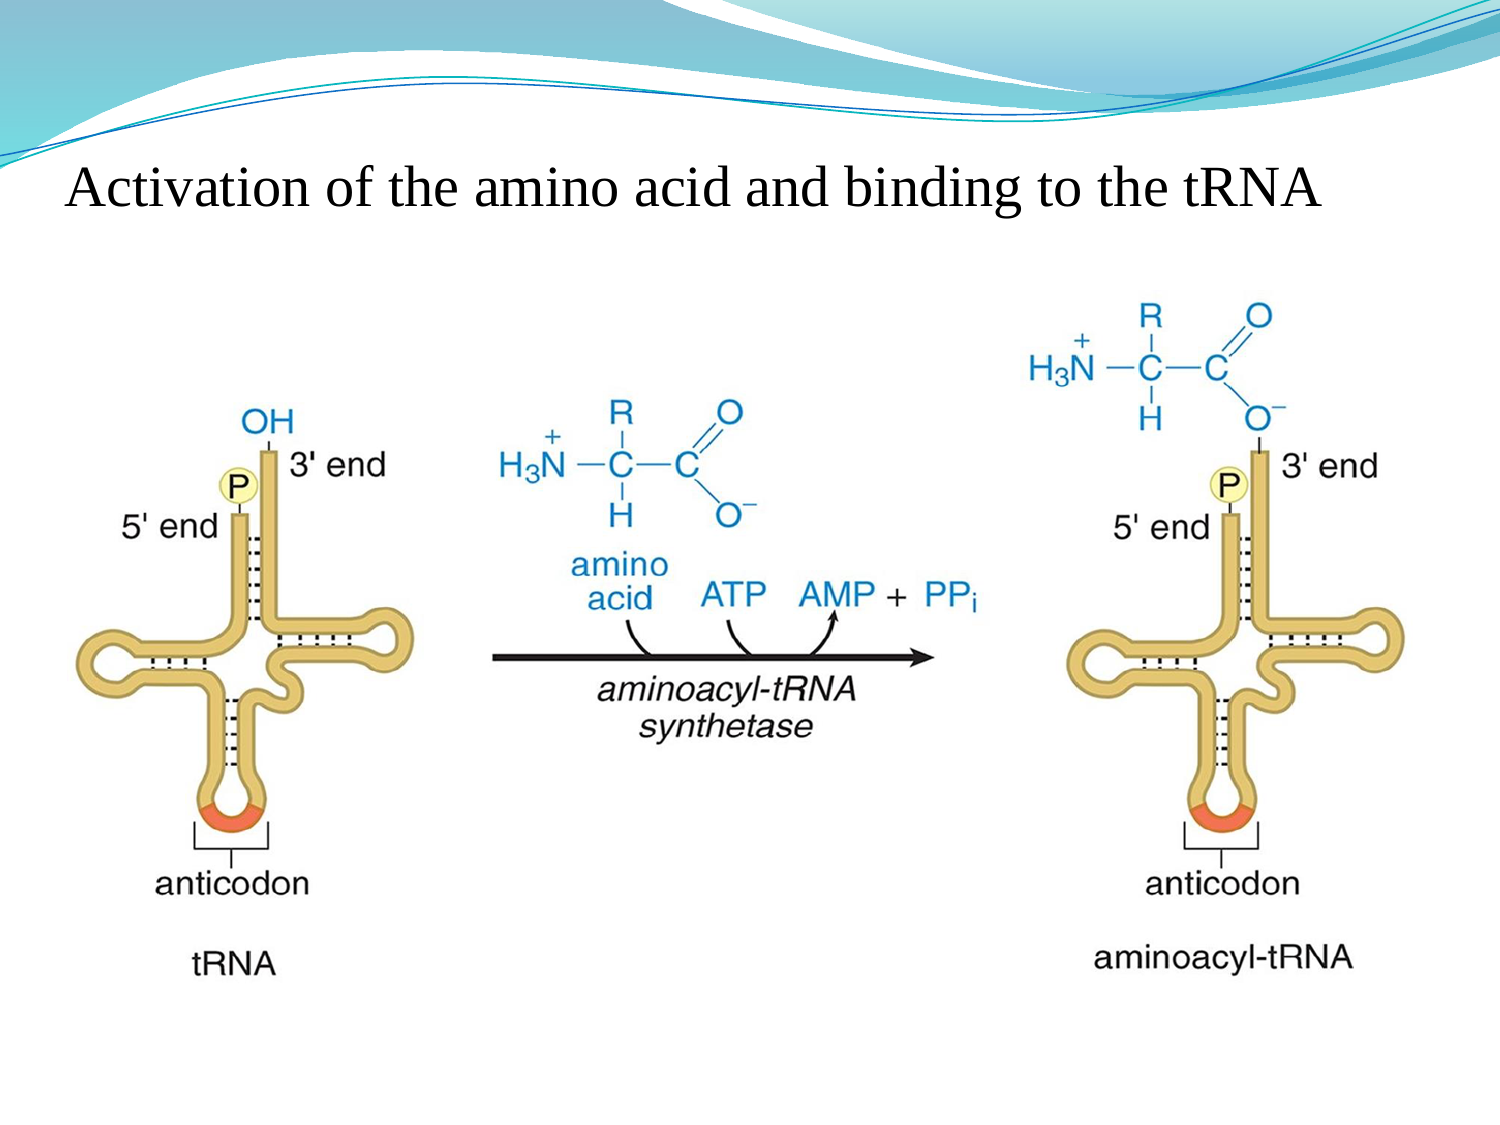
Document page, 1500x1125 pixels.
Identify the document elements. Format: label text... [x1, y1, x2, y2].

picture [67, 290, 1416, 988]
title Activation of the amino acid and binding to the tRNA [64, 101, 1415, 219]
